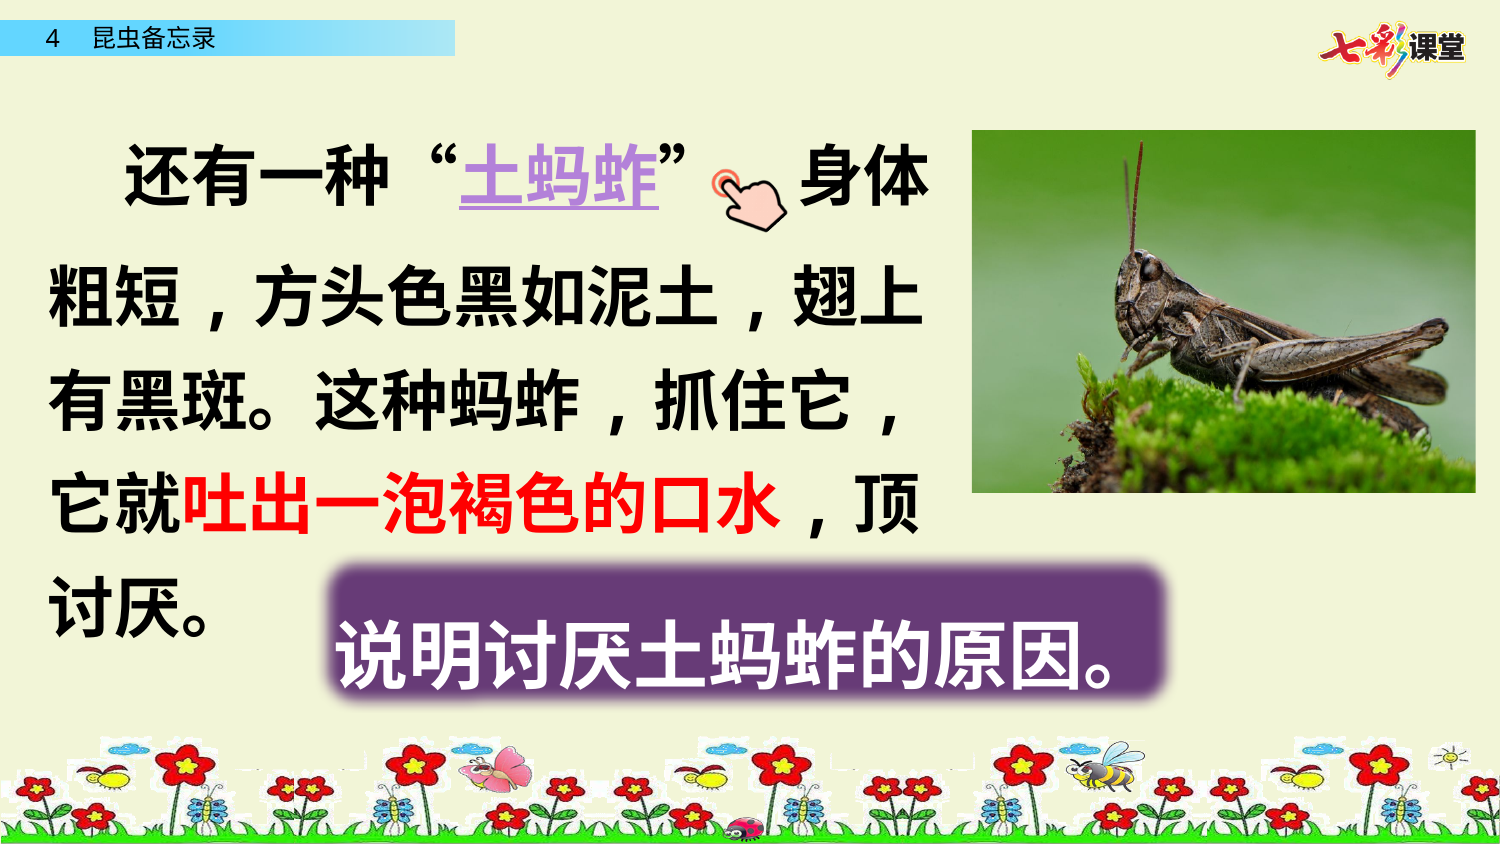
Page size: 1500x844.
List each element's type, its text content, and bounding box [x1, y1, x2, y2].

picture [0, 714, 1500, 844]
picture [701, 151, 793, 244]
text_box 还有一种“土蚂蚱”,身体粗短,方头色黑如泥土,翅上有黑斑。这种蚂蚱,抓住它,它就吐出一泡褐色的口水,顶讨厌。 [32, 97, 996, 654]
picture [971, 130, 1476, 494]
text_box 说明讨厌土蚂蚱的原因。 [327, 563, 1156, 690]
text_box 四、课下观察一种昆虫，注意观察昆虫的外形、活动、习性等，也可以查阅资料或请教他人，试着做一份自己的昆虫备忘录。 [335, 571, 1159, 693]
picture [1316, 20, 1468, 80]
